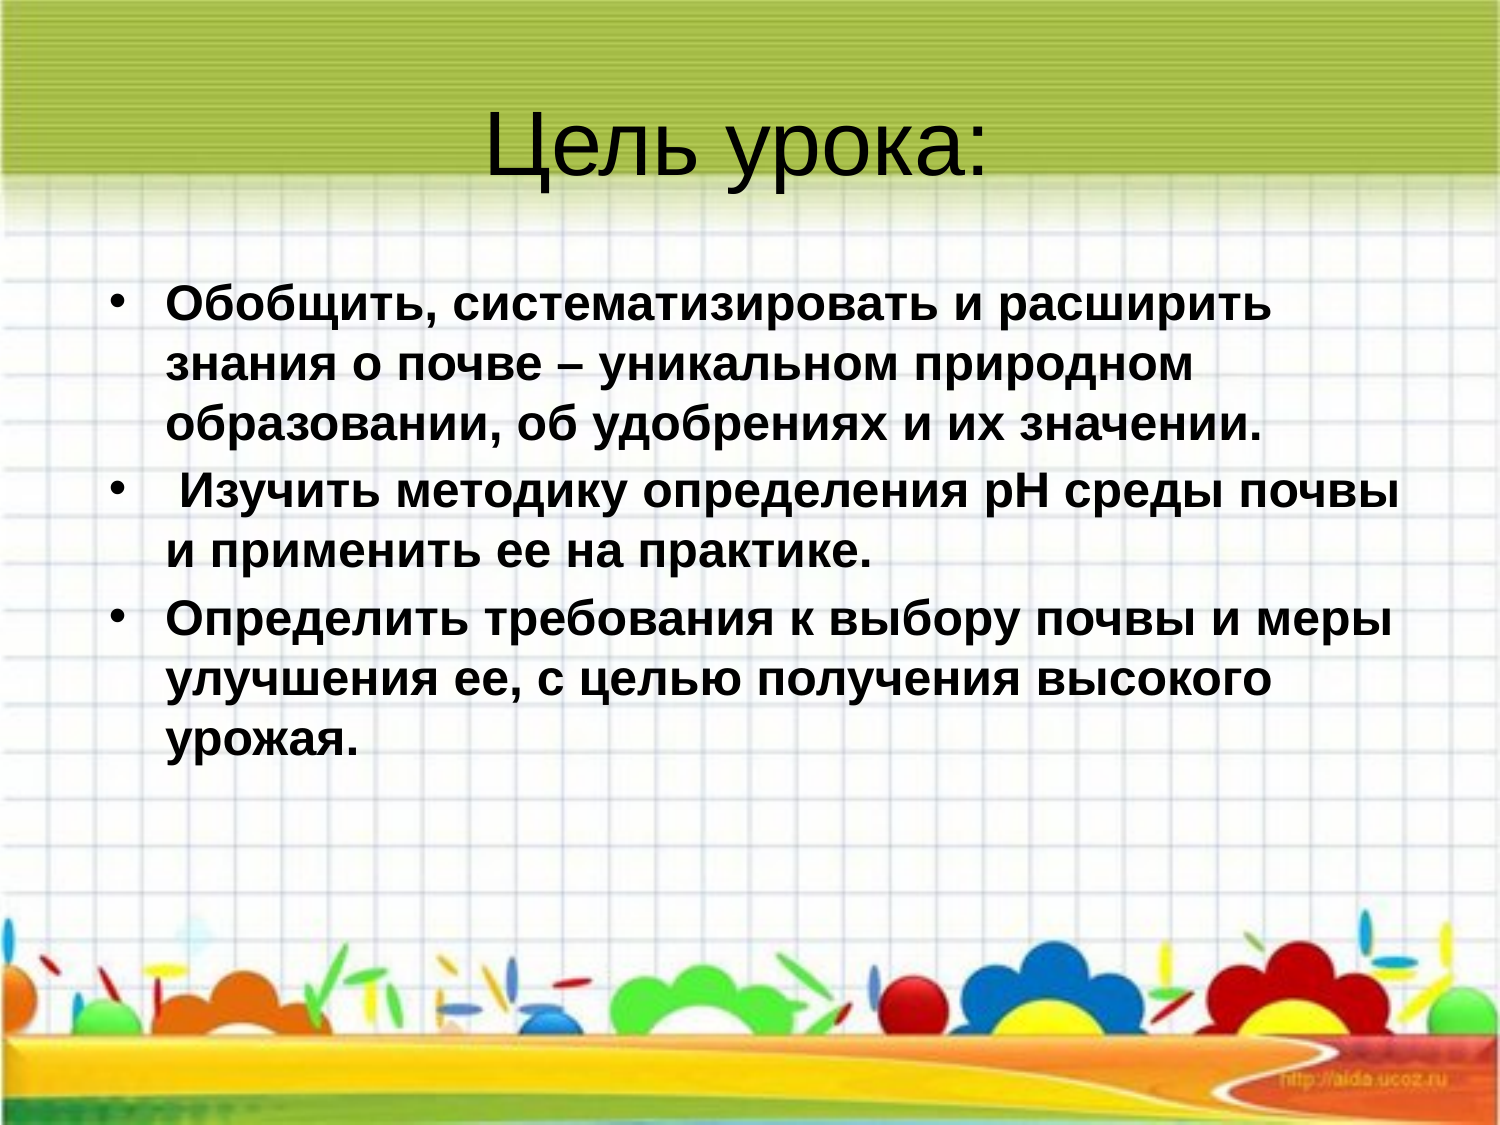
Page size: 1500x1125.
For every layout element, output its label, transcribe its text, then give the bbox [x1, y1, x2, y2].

list Обобщить, систематизировать и расширить знания о почве – уникальном природном образовании, об удобрениях и их значении. Изучить методику определения рН среды почвы и применить ее на практике. Определить требования к выбору почвы и меры улучшения ее, с целью получения высокого урожая. [75, 262, 1425, 1005]
title Цель урока: [75, 45, 1425, 233]
picture [0, 0, 1500, 1125]
